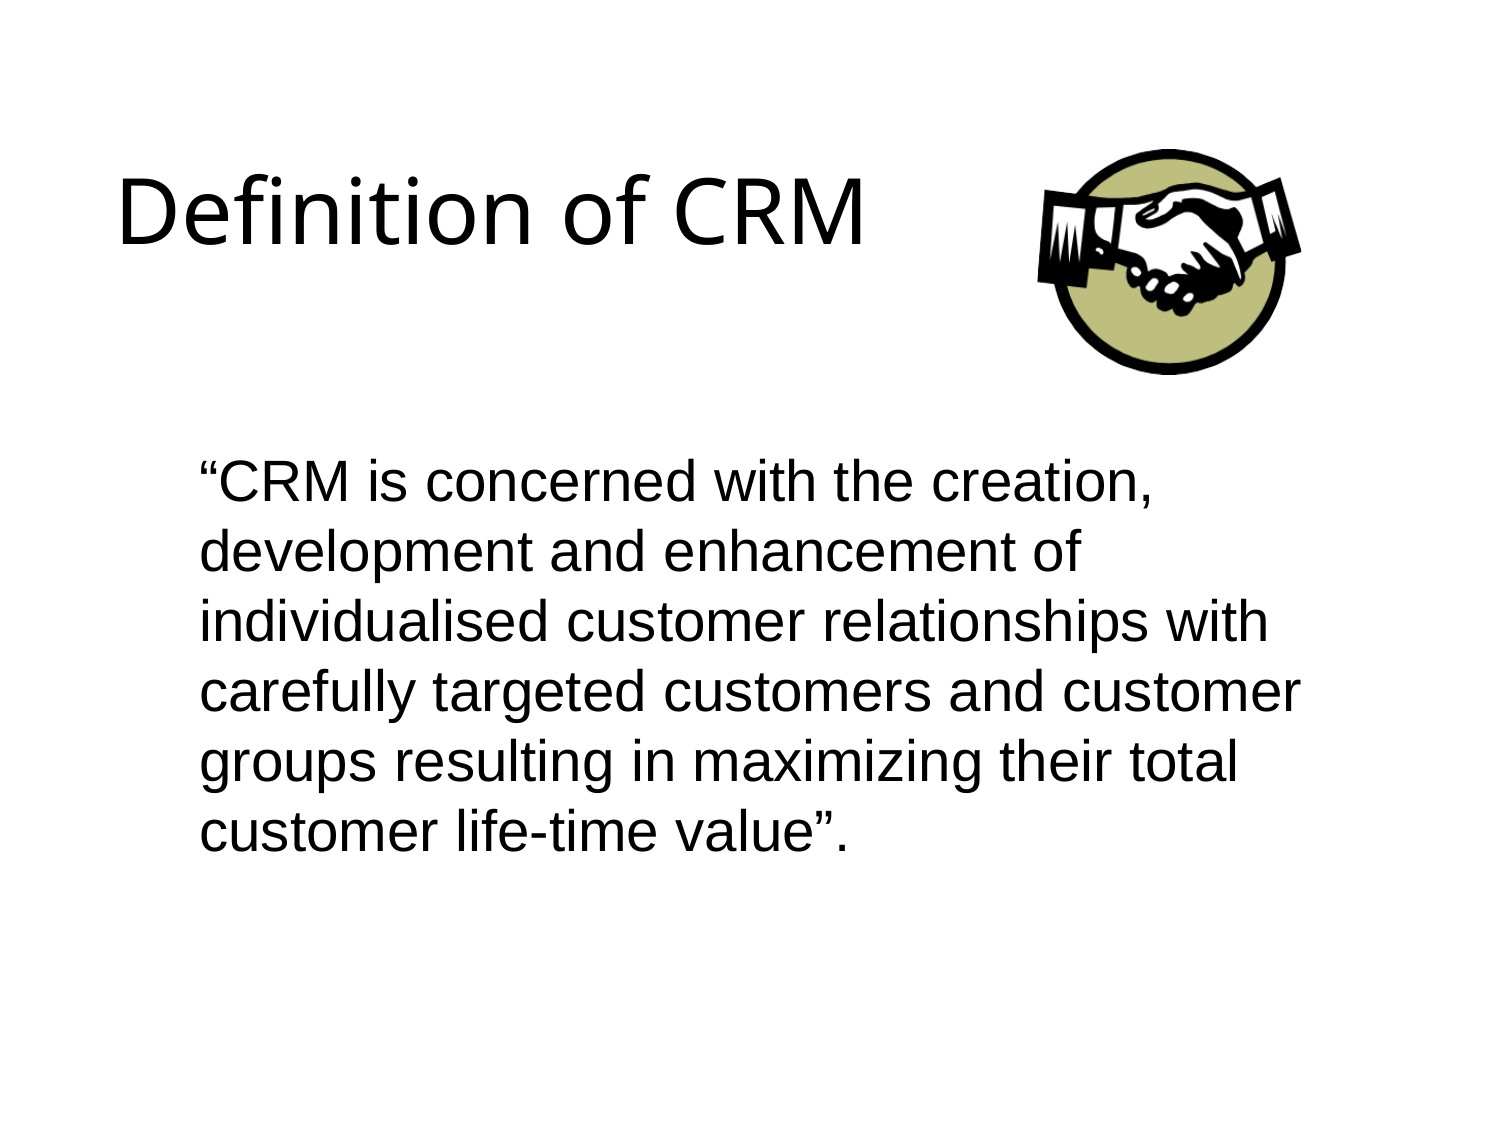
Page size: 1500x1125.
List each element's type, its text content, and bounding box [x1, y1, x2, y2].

text_box [1037, 149, 1302, 375]
list “CRM is concerned with the creation, development and enhancement of individualised customer relationships with carefully targeted customers and customer groups resulting in maximizing their total customer life-time value”. [87, 267, 1399, 1082]
title Definition of CRM [112, 111, 1112, 267]
